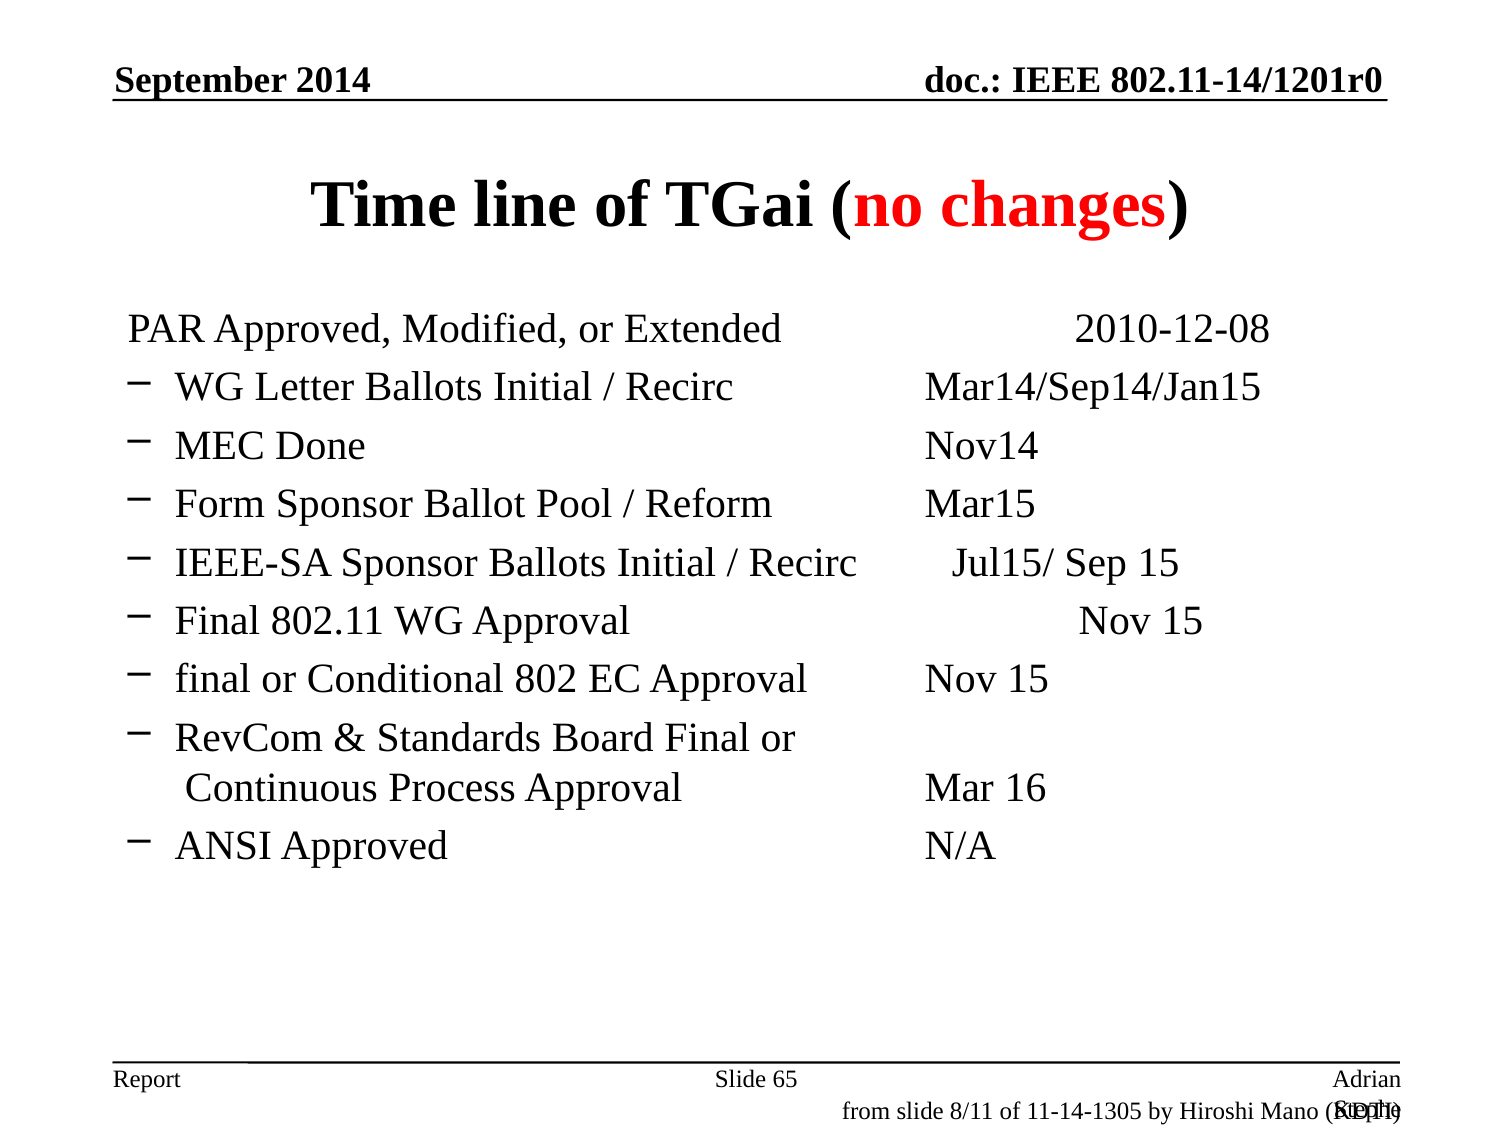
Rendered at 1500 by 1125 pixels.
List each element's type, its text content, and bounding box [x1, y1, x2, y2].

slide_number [114, 54, 374, 101]
title Time line of TGai (no changes) [112, 112, 1388, 224]
slide_number Slide 65 [712, 1061, 800, 1087]
text_box from slide 8/11 of 11-14-1305 by Hiroshi Mano (KDTI) [343, 1087, 1417, 1125]
footer Adrian Stephens, Intel Corporation [1324, 1061, 1402, 1087]
list PAR Approved, Modified, or Extended 2010-12-08 WG Letter Ballots Initial / Recirc Mar14/Sep14/Jan15 MEC Done Nov14 Form Sponsor Ballot Pool / Reform Mar15 IEEE-SA Sponsor Ballots Initial / Recirc Jul15/ Sep 15 Final 802.11 WG Approval Nov 15 final or Conditional 802 EC Approval Nov 15 RevCom & Standards Board Final or Continuous Process Approval Mar 16 ANSI Approved N/A [37, 224, 1500, 1000]
